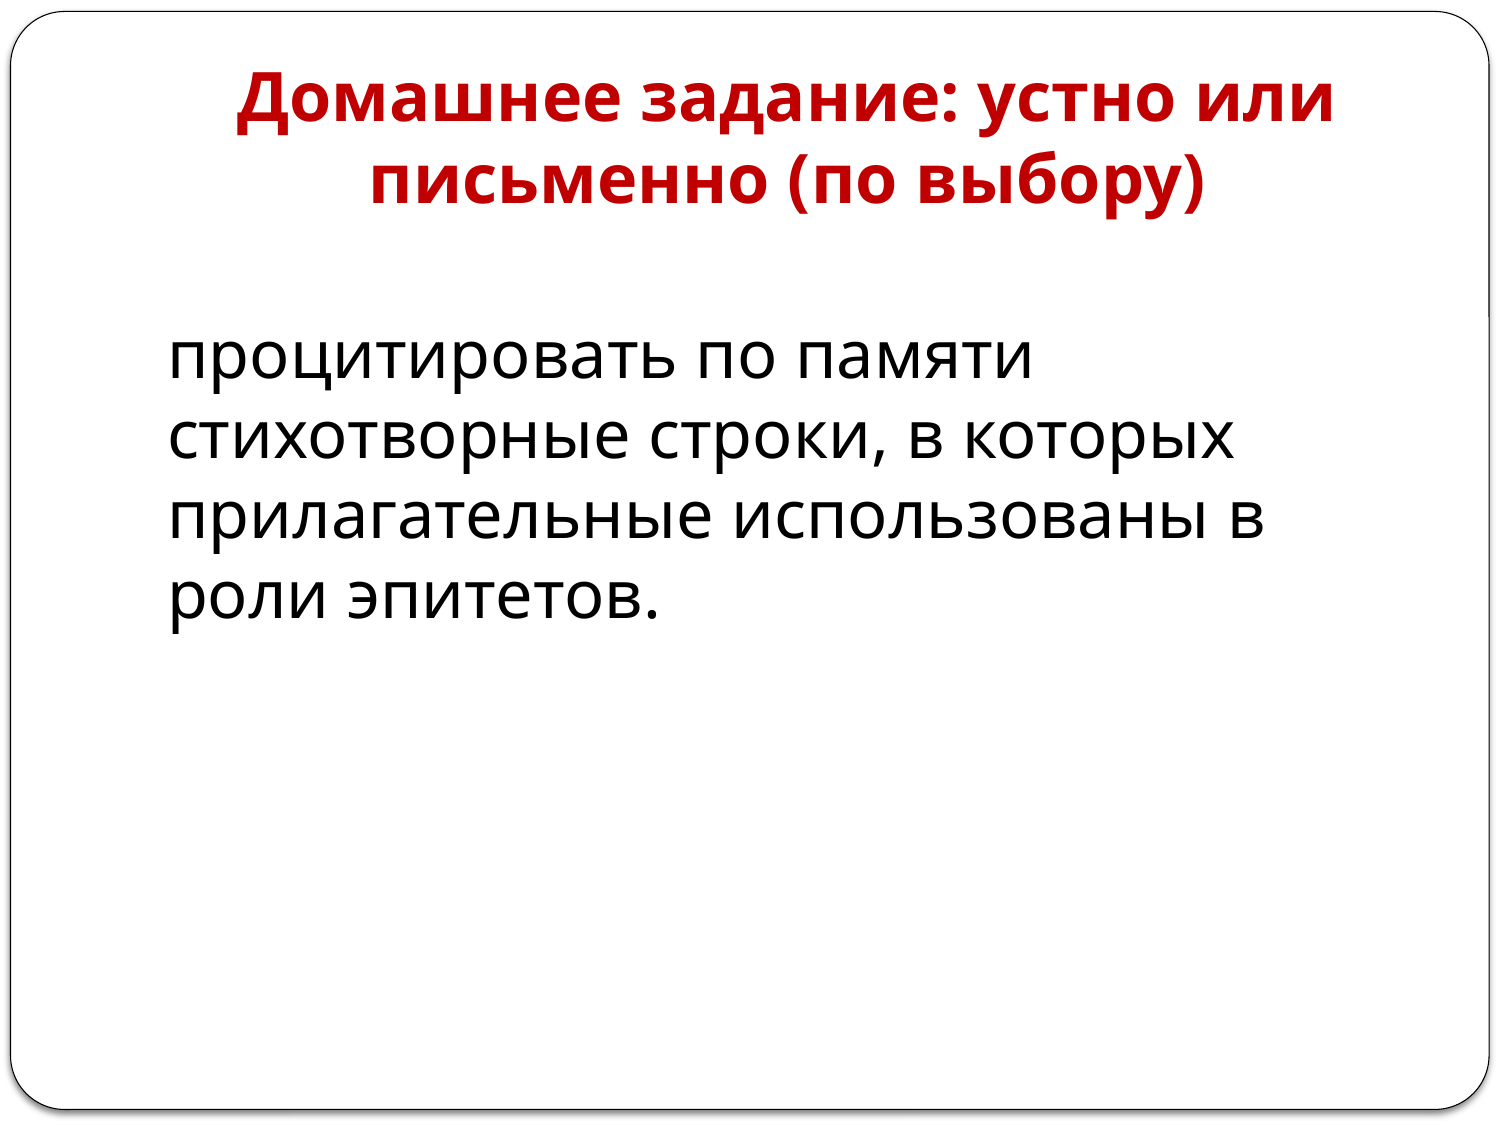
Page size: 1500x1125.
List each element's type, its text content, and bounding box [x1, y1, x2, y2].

title Домашнее задание: устно или письменно (по выбору) [150, 45, 1425, 233]
text_box процитировать по памяти стихотворные строки, в которых прилагательные использованы в роли эпитетов. [152, 304, 1430, 640]
